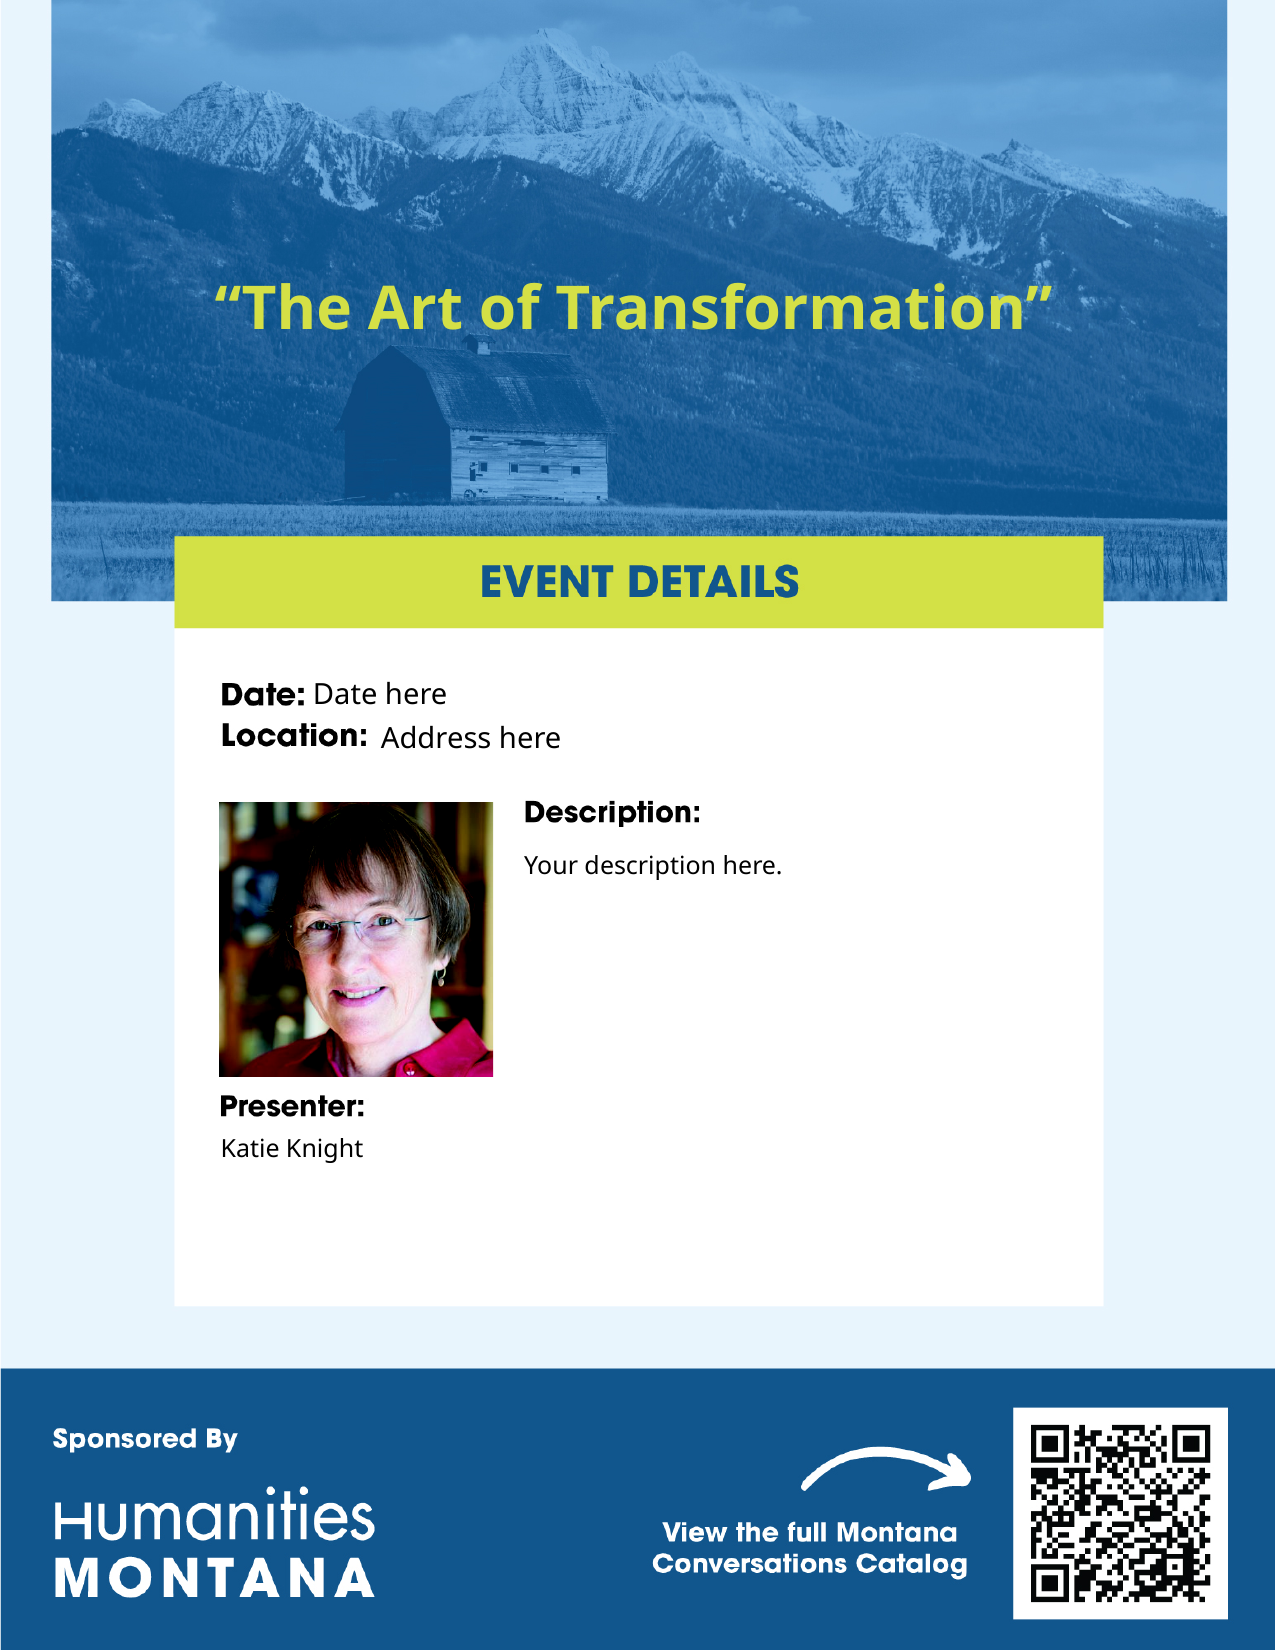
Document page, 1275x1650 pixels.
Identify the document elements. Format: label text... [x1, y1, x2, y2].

text_box Your description here. [509, 834, 1033, 895]
text_box Address here [365, 704, 1233, 770]
text_box Katie Knight [205, 1117, 480, 1178]
picture [0, 0, 1275, 1650]
text_box “The Art of Transformation” [169, 253, 1099, 357]
text_box [159, 166, 1099, 233]
text_box [169, 132, 1099, 166]
text_box Date here [297, 660, 932, 726]
